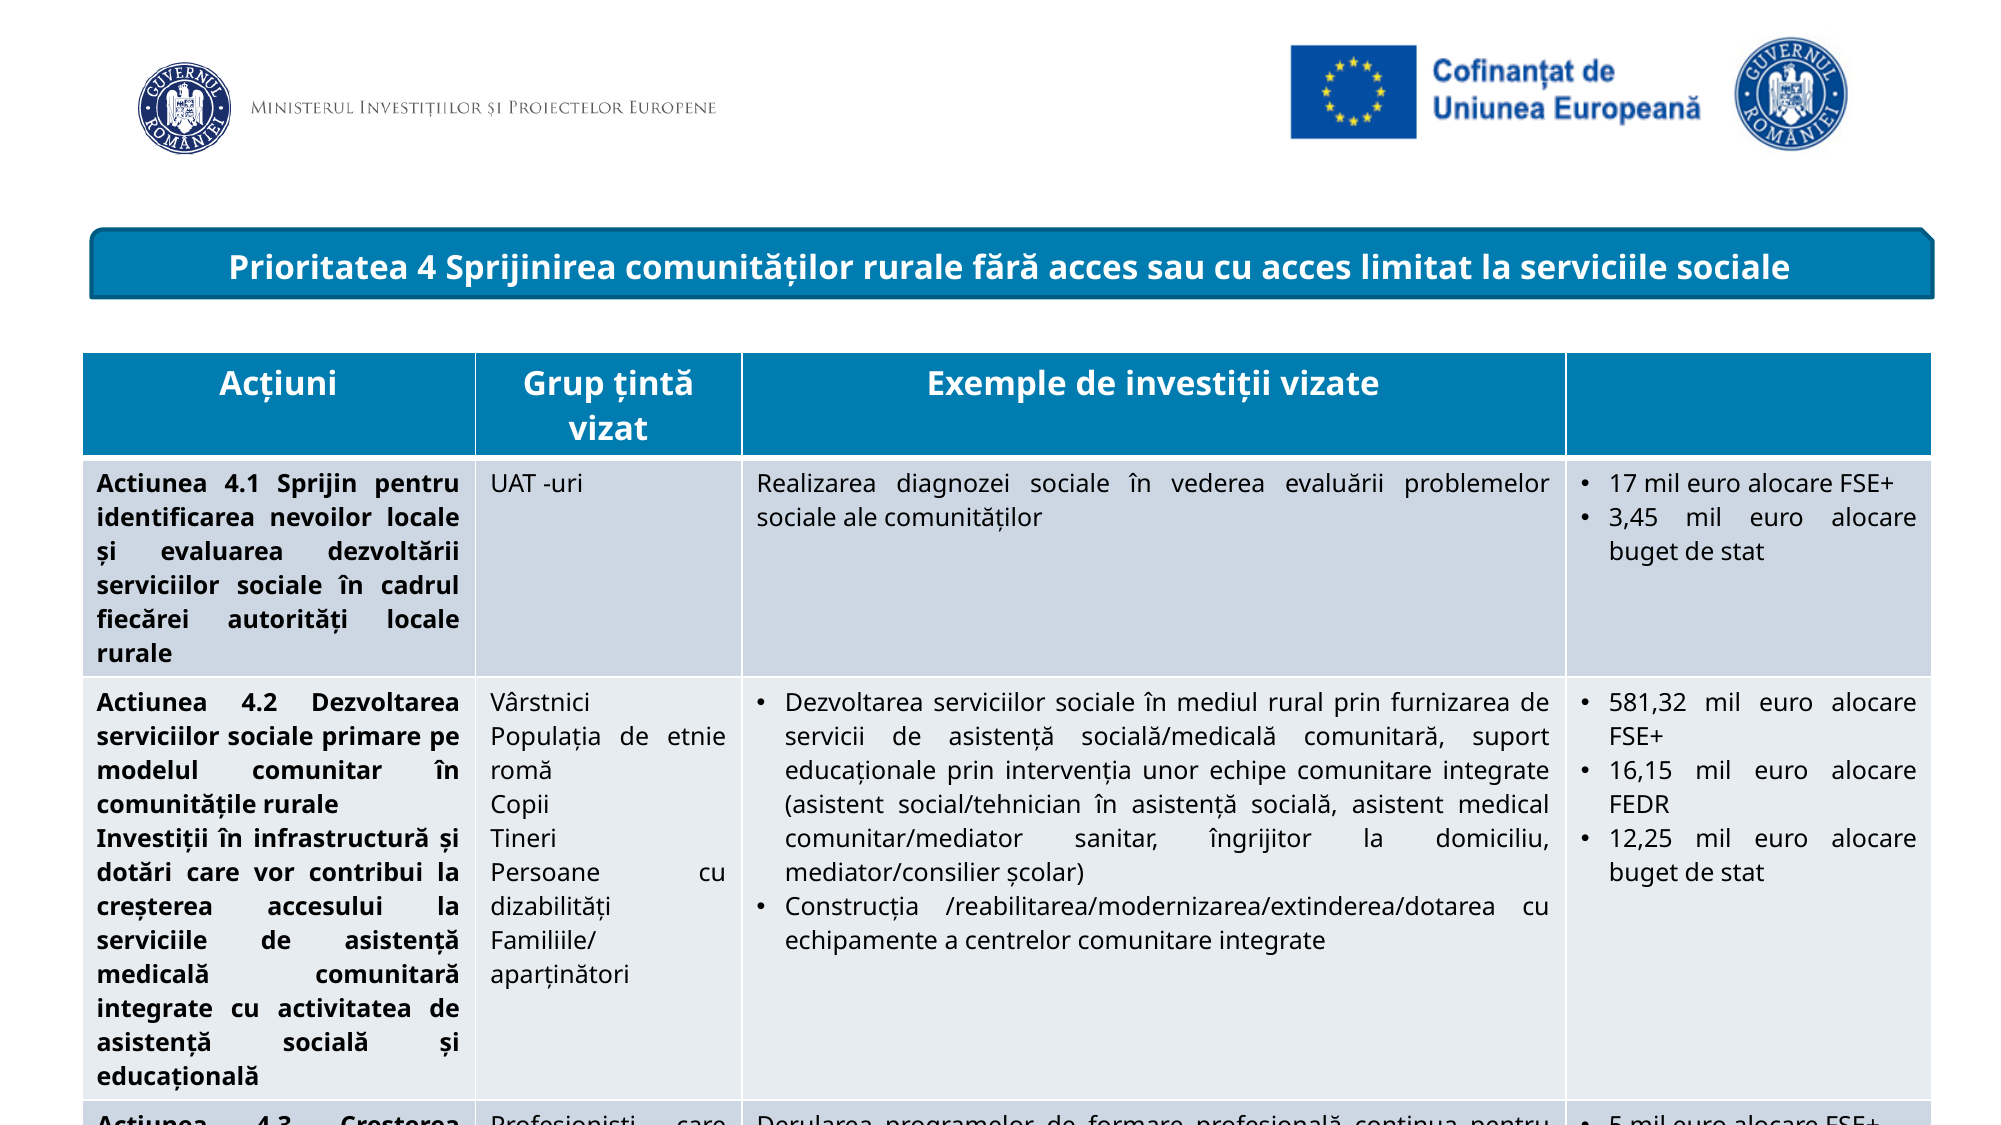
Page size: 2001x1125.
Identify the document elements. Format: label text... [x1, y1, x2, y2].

table_cell Actiunea 4.1 Sprijin pentru identificarea nevoilor locale și evaluarea dezvoltării serviciilor sociale în cadrul fiecărei autorități locale rurale [83, 461, 475, 676]
table_cell 581,32 mil euro alocare FSE+ 16,15 mil euro alocare FEDR 12,25 mil euro alocare buget de stat [1567, 678, 1931, 1099]
picture [1250, 0, 1867, 199]
table_cell 5 mil euro alocare FSE+ 0,88 mil euro alocare buget de stat [1567, 1101, 1931, 1125]
table_cell Actiunea 4.2 Dezvoltarea serviciilor sociale primare pe modelul comunitar în comunitățile rurale Investiții în infrastructură și dotări care vor contribui la creșterea accesului la serviciile de asistență medicală comunitară integrate cu activitatea de asistență socială și educațională [83, 678, 475, 1099]
table_cell Actiunea 4.3 Creșterea accesului profesioniștilor la programul de formare continuă [83, 1101, 475, 1125]
table_cell Dezvoltarea serviciilor sociale în mediul rural prin furnizarea de servicii de asistență socială/medicală comunitară, suport educaționale prin intervenția unor echipe comunitare integrate (asistent social/tehnician în asistență socială, asistent medical comunitar/mediator sanitar, îngrijitor la domiciliu, mediator/consilier școlar) Construcția /reabilitarea/modernizarea/extinderea/dotarea cu echipamente a centrelor comunitare integrate [743, 678, 1565, 1099]
table_header Acțiuni [83, 353, 475, 455]
table_cell Derularea programelor de formare profesională continua pentru profesioniștii din domeniul serviciilor sociale din rural [743, 1101, 1565, 1125]
table_header Exemple de investiții vizate [743, 353, 1565, 455]
table_header [1567, 353, 1931, 455]
table_cell Realizarea diagnozei sociale în vederea evaluării problemelor sociale ale comunităților [743, 461, 1565, 676]
table_cell Vârstnici Populația de etnie romă Copii Tineri Persoane cu dizabilități Familiile/aparținători [476, 678, 741, 1099]
picture [133, 57, 814, 156]
table_cell 17 mil euro alocare FSE+ 3,45 mil euro alocare buget de stat [1567, 461, 1931, 676]
table_header Grup țintă vizat [476, 353, 741, 455]
table_cell UAT -uri [476, 461, 741, 676]
table_cell Profesioniști care lucrează în cadrul serviciilor care se adresează grupului țintă [476, 1101, 741, 1125]
text_box Prioritatea 4 Sprijinirea comunităților rurale fără acces sau cu acces limitat la serviciile sociale [89, 227, 1935, 300]
